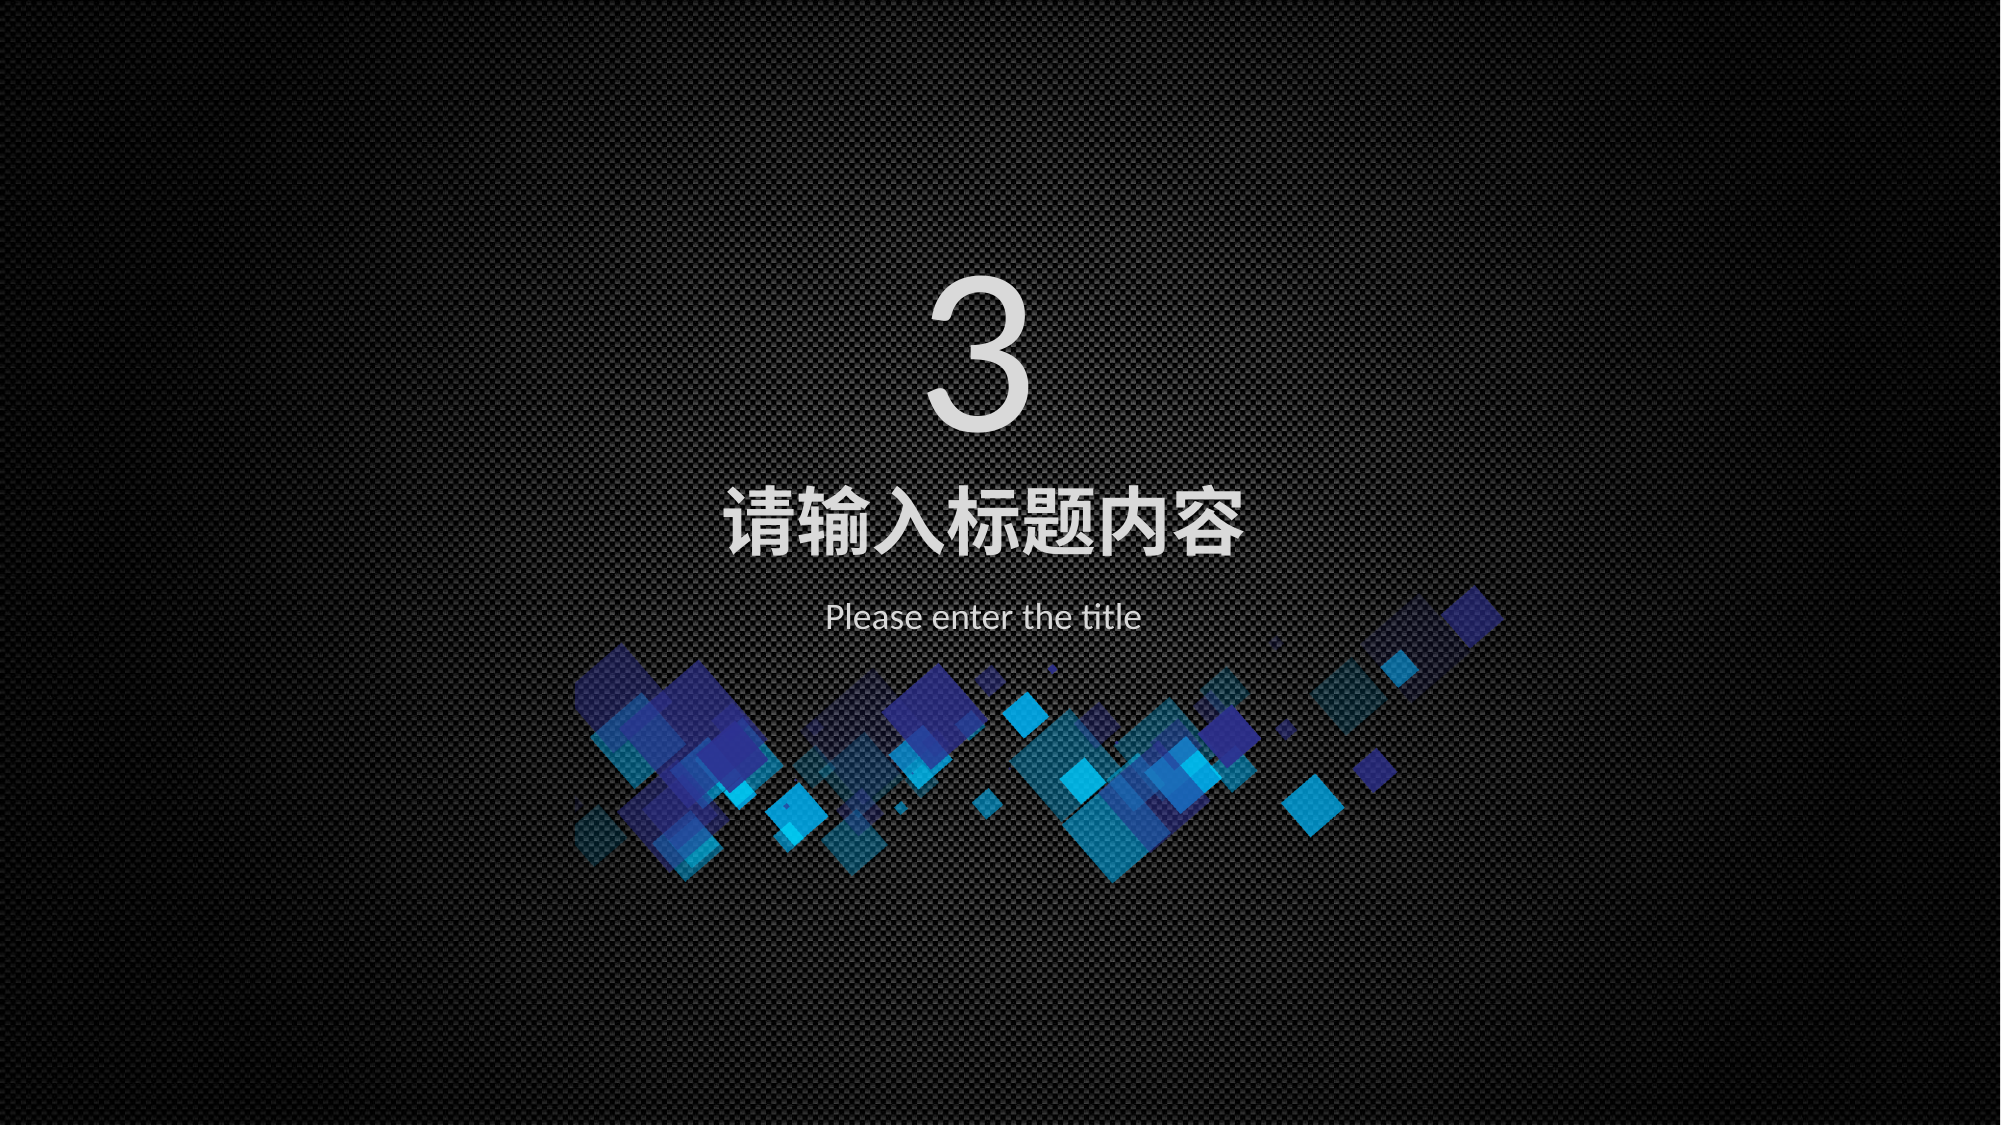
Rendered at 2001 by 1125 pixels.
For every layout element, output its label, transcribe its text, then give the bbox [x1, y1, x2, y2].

picture [0, 0, 2001, 1125]
text_box 3 [902, 184, 1054, 487]
text_box 请输入标题内容 [706, 467, 1262, 572]
